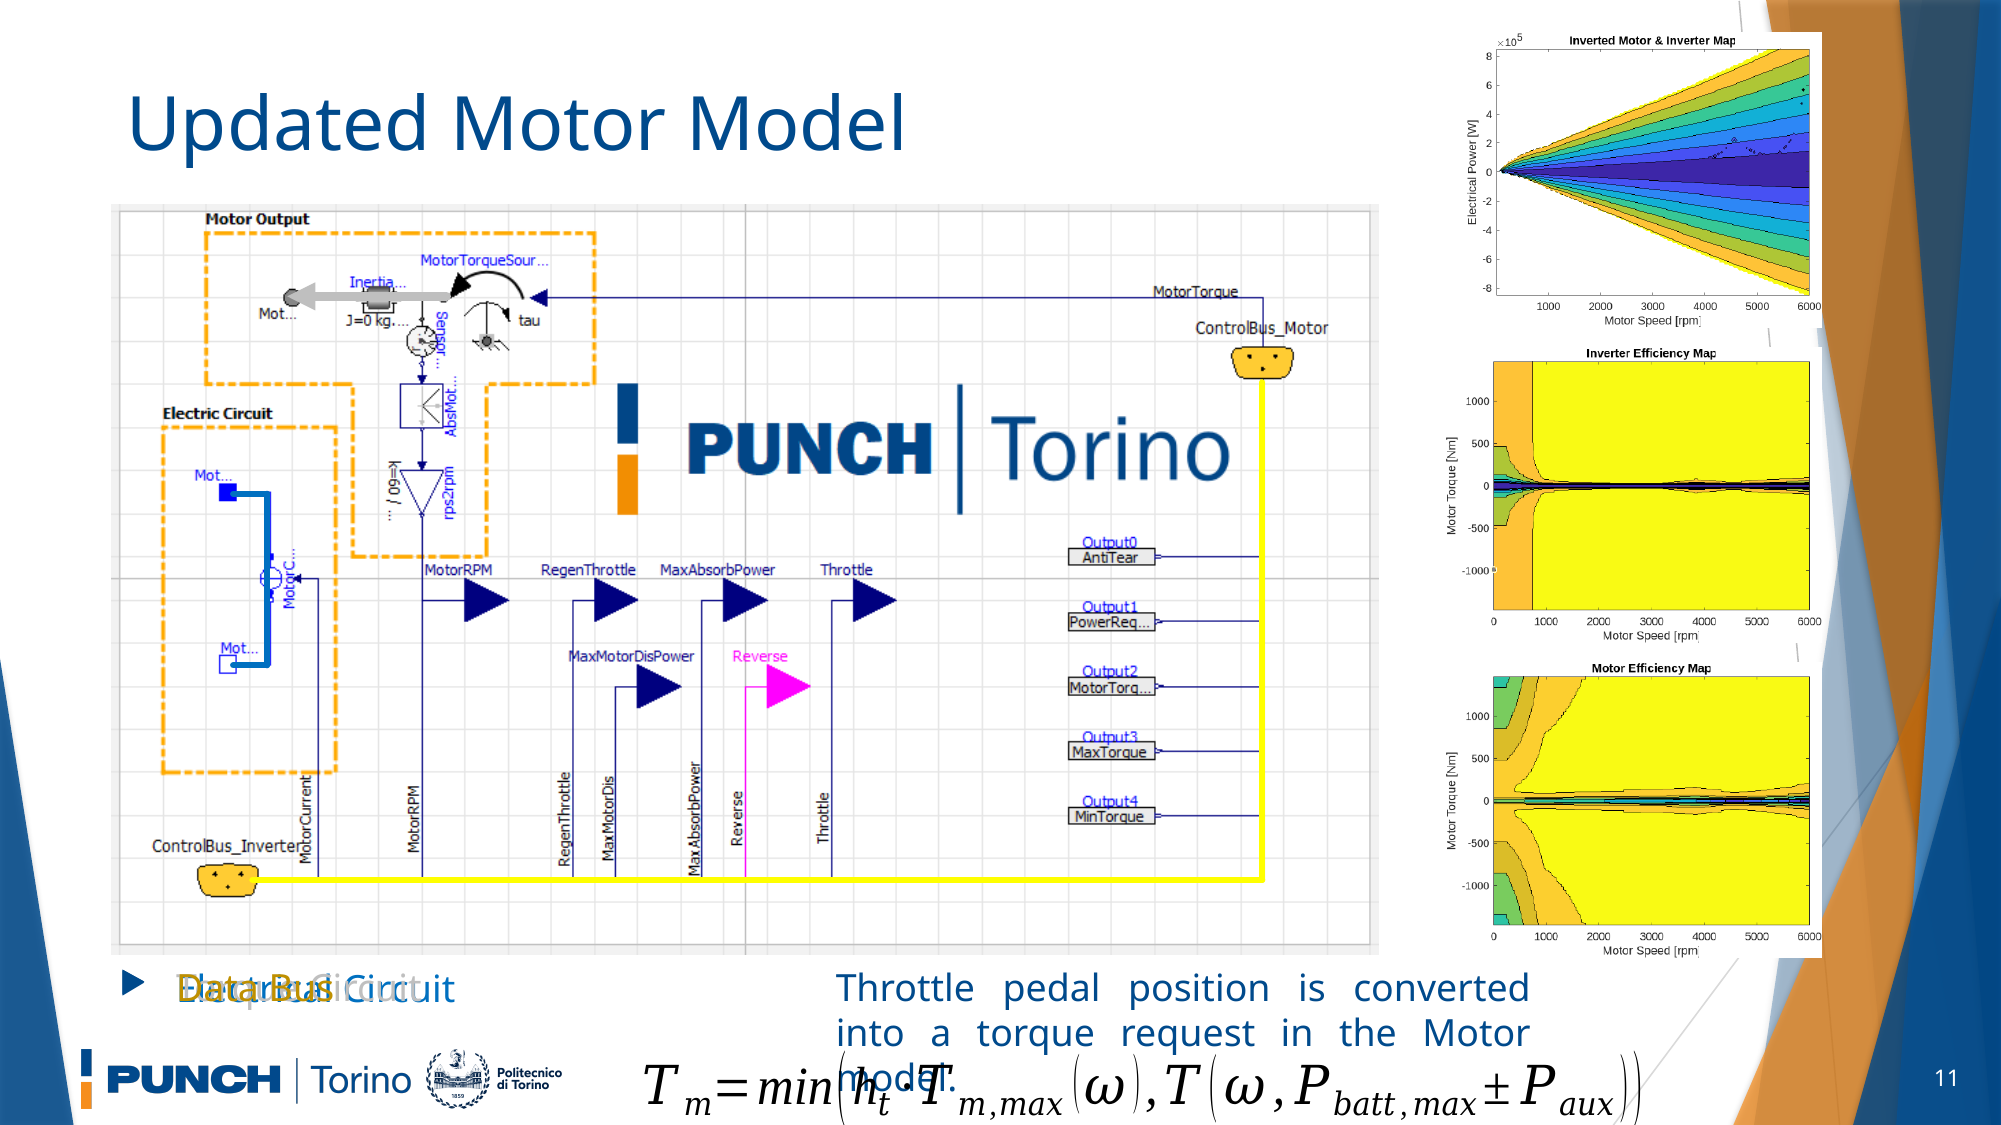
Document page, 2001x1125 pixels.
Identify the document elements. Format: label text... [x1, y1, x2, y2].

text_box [251, 381, 1263, 881]
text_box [232, 493, 247, 666]
title Updated Motor Model [111, 68, 1461, 177]
picture [1445, 346, 1822, 643]
text_box Throttle pedal position is converted into a torque request in the Motor model. [821, 956, 1547, 1107]
picture [81, 1049, 411, 1109]
text_box Data Bus [104, 956, 821, 1025]
picture [426, 1049, 562, 1109]
picture [110, 204, 1379, 956]
slide_number 11 [1863, 1048, 1976, 1109]
picture [1445, 661, 1822, 958]
picture [1465, 31, 1822, 328]
